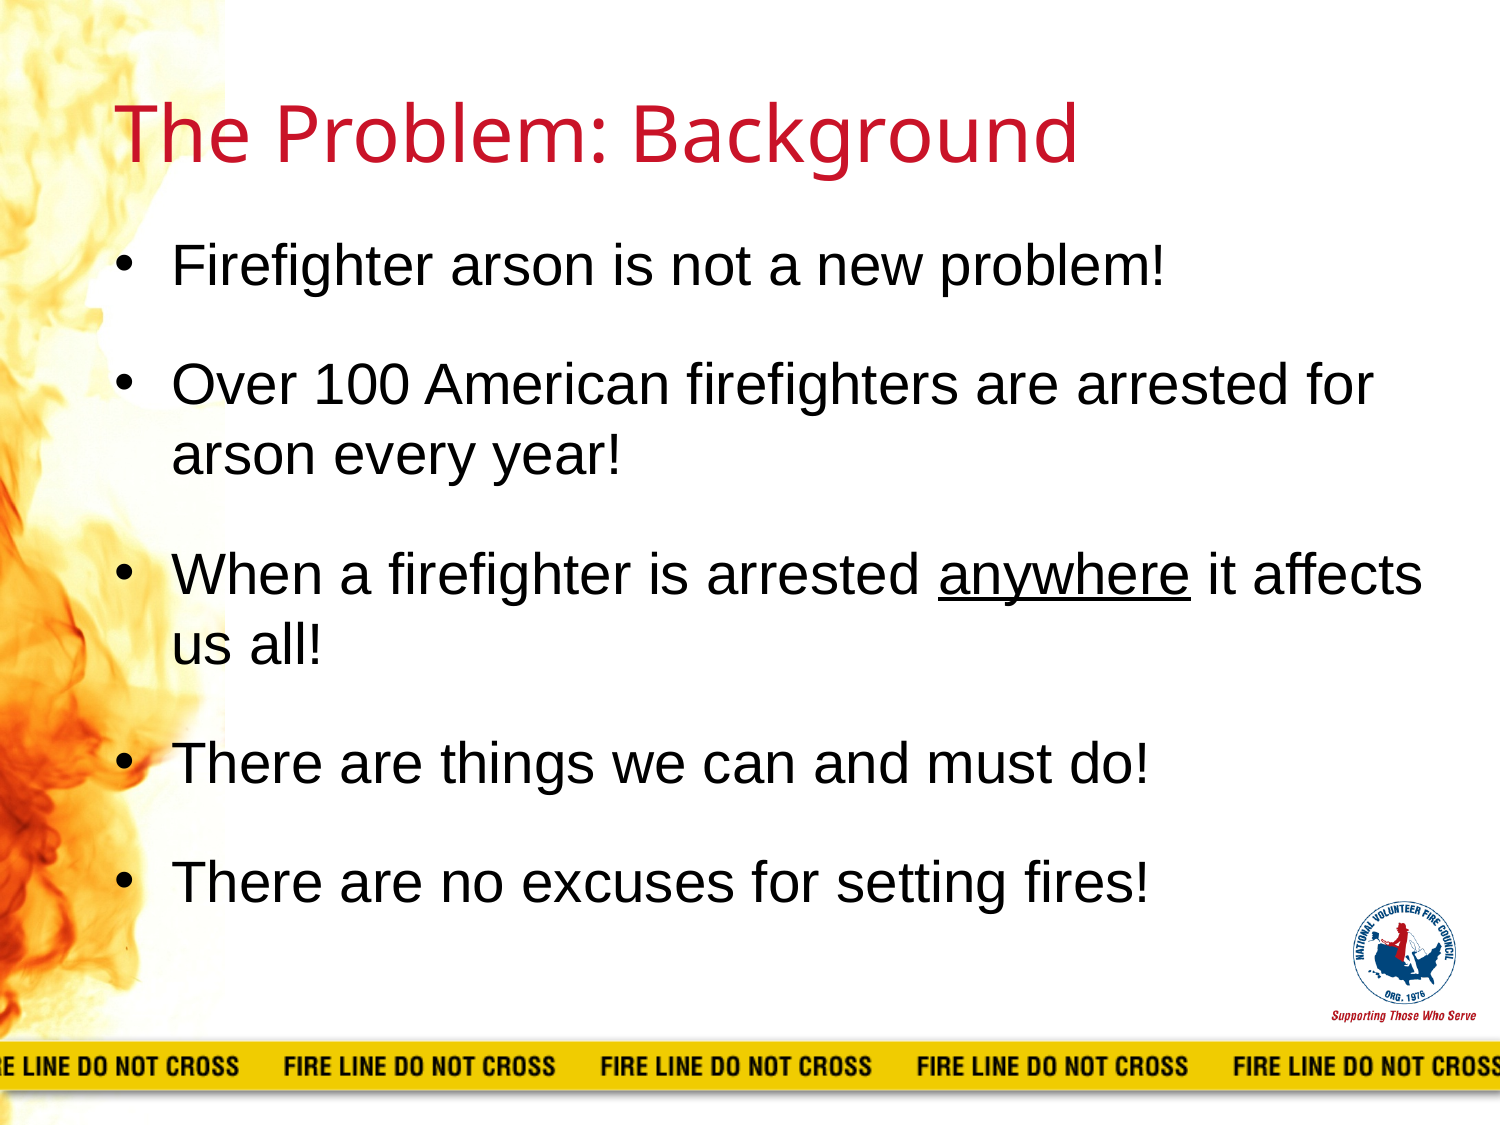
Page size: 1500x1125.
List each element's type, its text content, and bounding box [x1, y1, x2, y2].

picture [0, 0, 1500, 1125]
title The Problem: Background [229, 37, 1488, 225]
list Firefighter arson is not a new problem! Over 100 American firefighters are arrested for arson every year! When a firefighter is arrested anywhere it affects us all! There are things we can and must do! There are no excuses for setting fires! [229, 220, 1450, 958]
